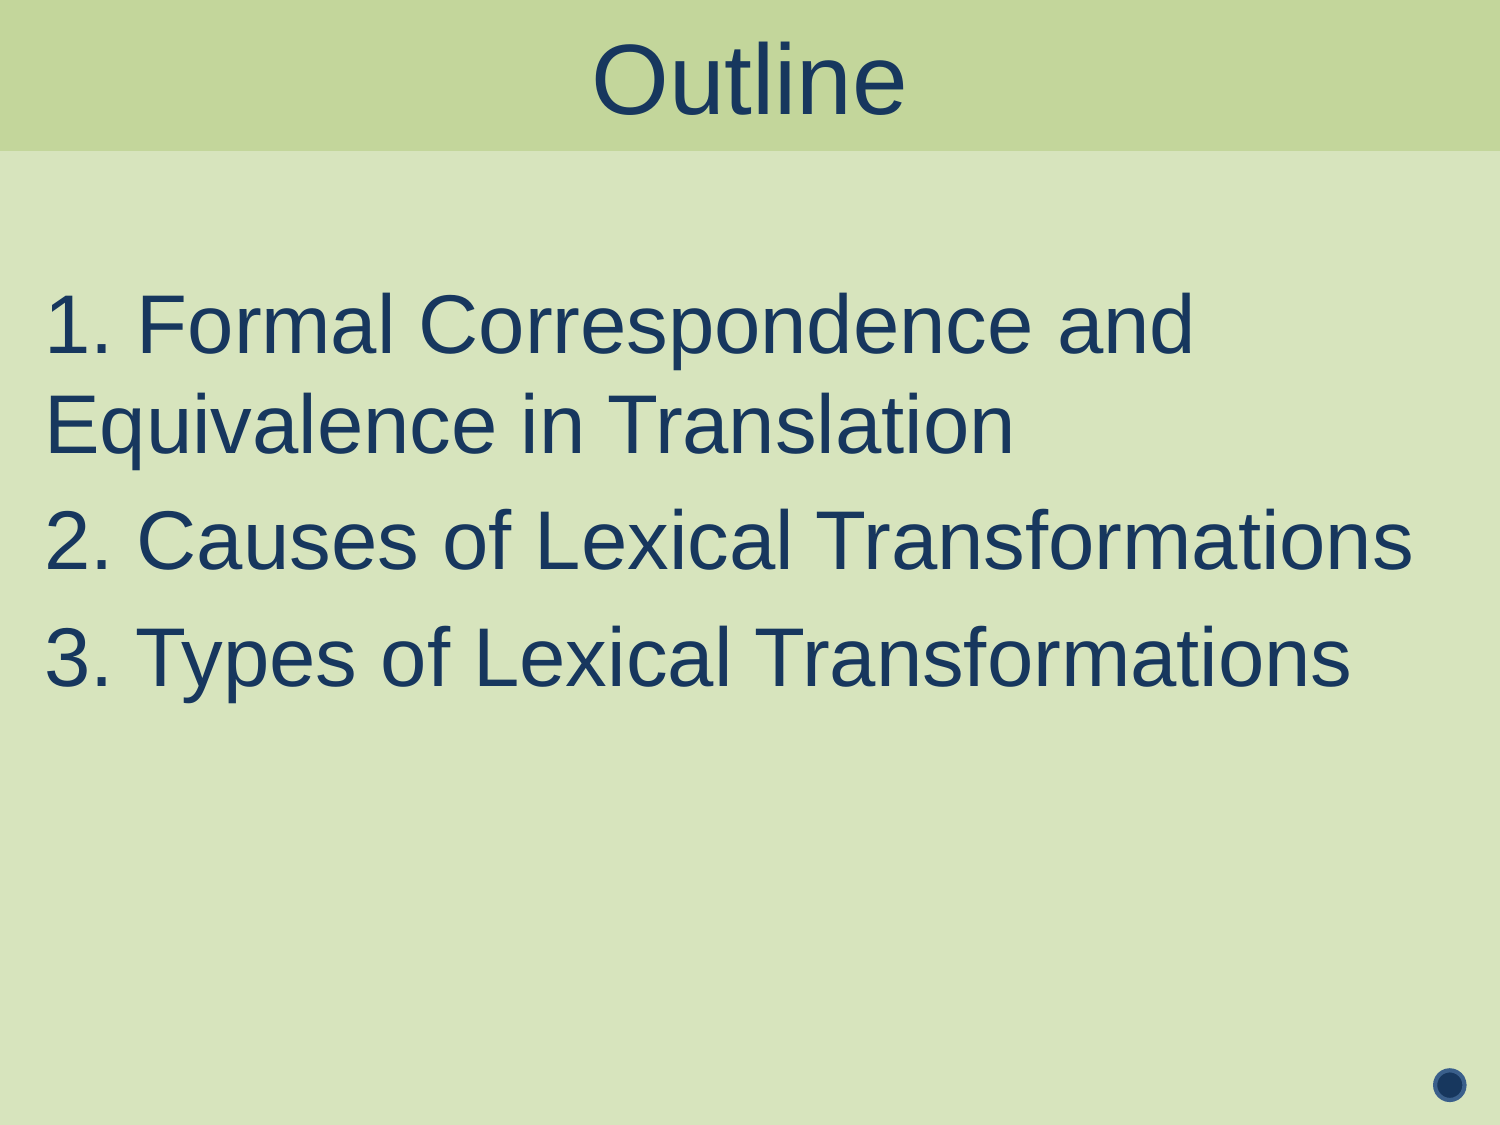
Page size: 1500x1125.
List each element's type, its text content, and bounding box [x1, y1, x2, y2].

list 1. Formal Correspondence and Equivalence in Translation 2. Causes of Lexical Transformations 3. Types of Lexical Transformations [29, 262, 1483, 1012]
text_box [1433, 1068, 1467, 1103]
text_box Outline [0, 0, 1500, 151]
